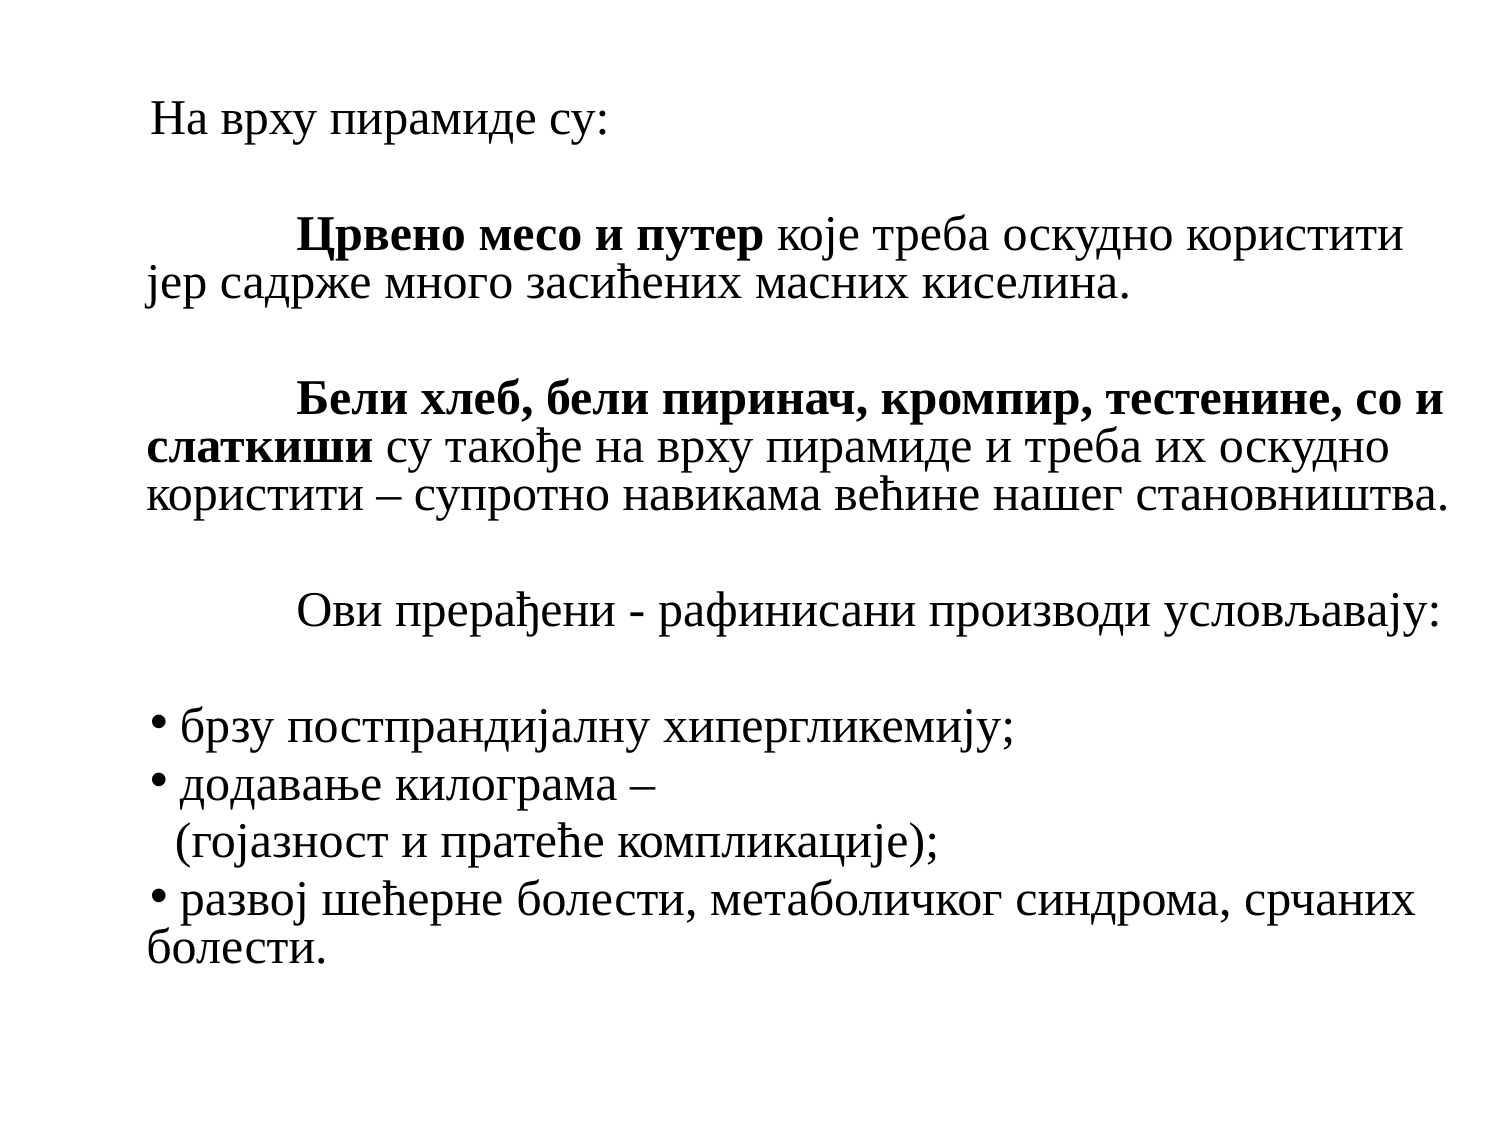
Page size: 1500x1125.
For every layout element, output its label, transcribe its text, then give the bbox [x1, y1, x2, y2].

list На врху пирамиде су: Црвено месо и путер које треба оскудно користити јер садрже много засићених масних киселина. Бели хлеб, бели пиринач, кромпир, тестенине, со и слаткиши су такође на врху пирамиде и треба их оскудно користити – супротно навикама већине нашег становништва. Ови прерађени - рафинисани производи условљавају: брзу постпрандијалну хипергликемију; додавање килограма – (гојазност и пратеће компликације); развој шећерне болести, метаболичког синдрома, срчаних болести. [75, 31, 1471, 1083]
